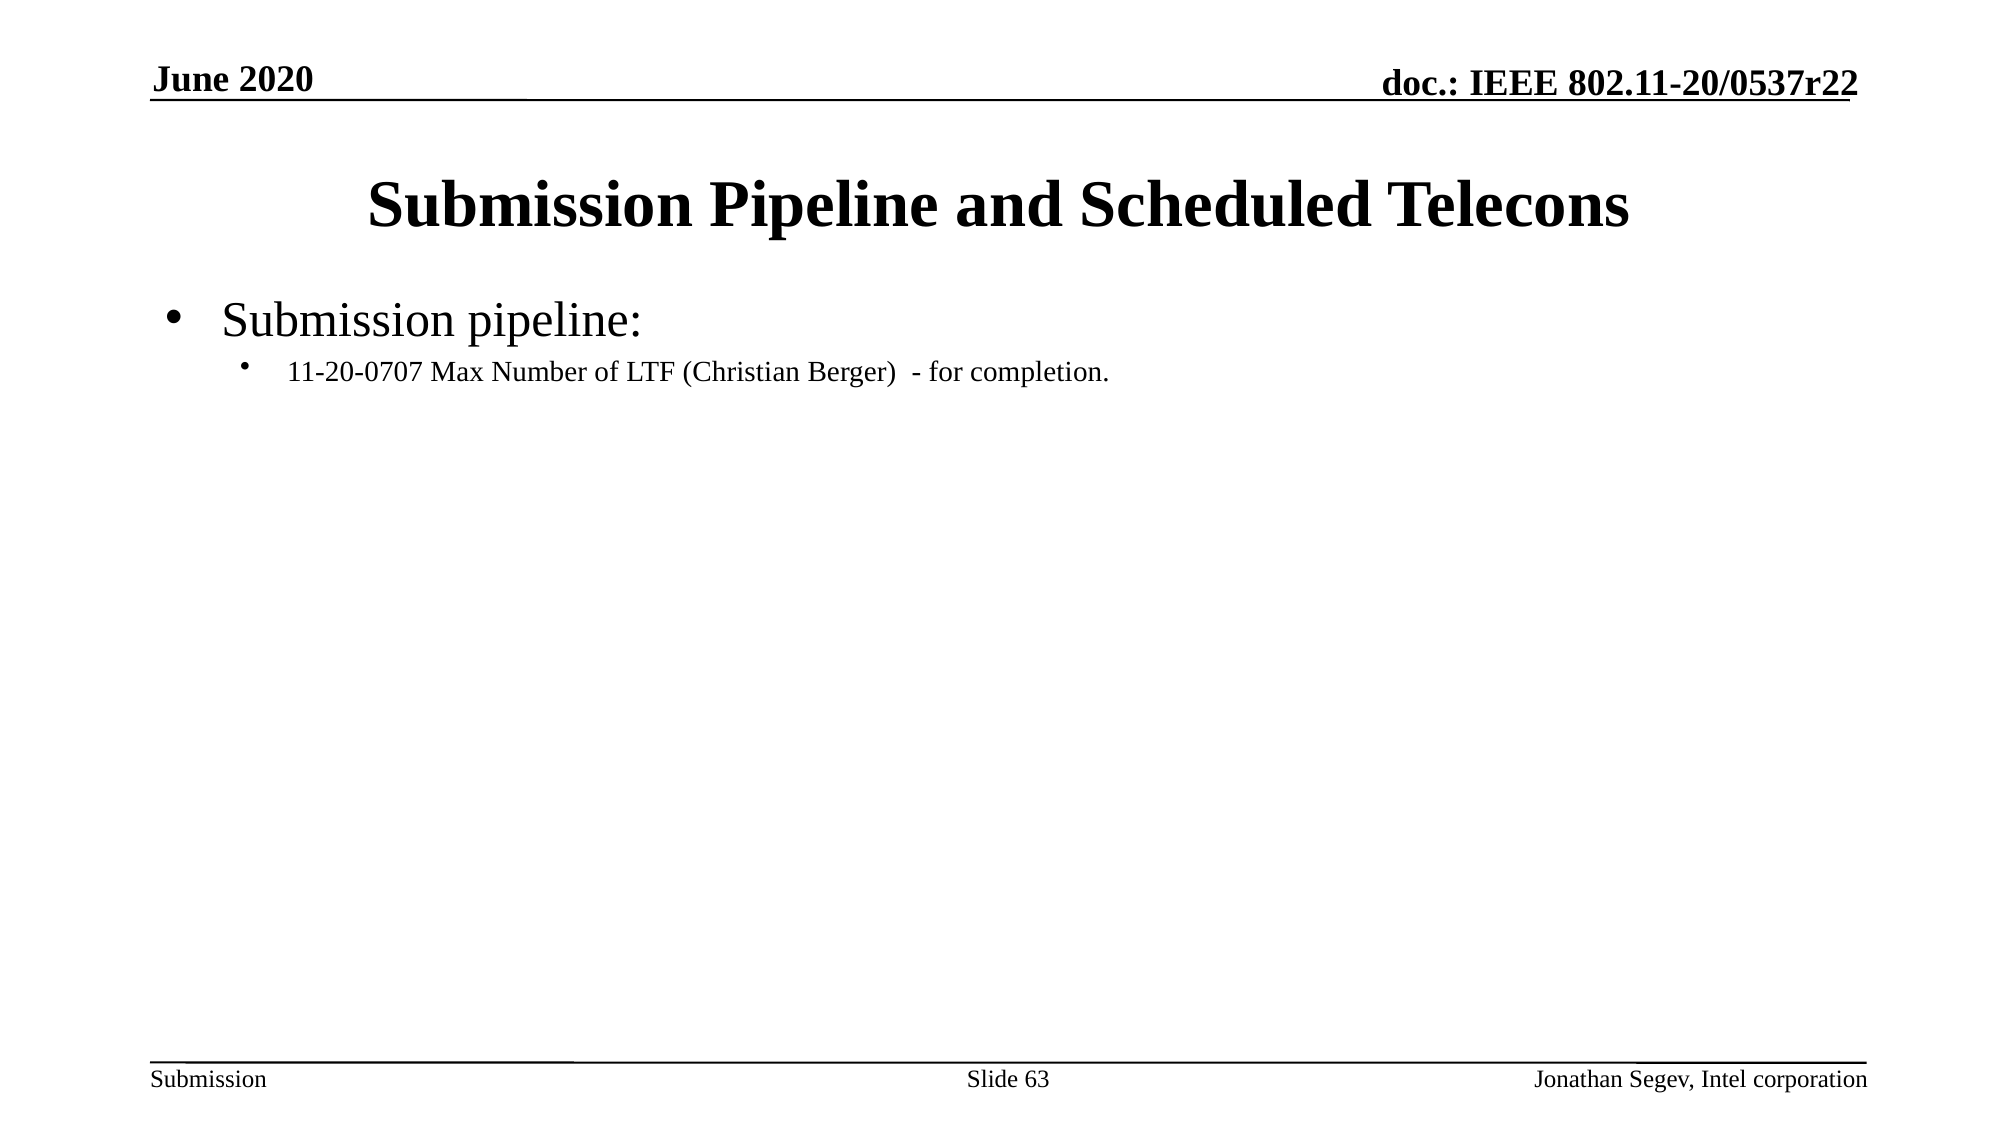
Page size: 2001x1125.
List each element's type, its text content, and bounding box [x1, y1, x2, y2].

footer Jonathan Segev, Intel corporation [1171, 1061, 1869, 1093]
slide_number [152, 54, 563, 100]
list Submission pipeline: 11-20-0707 Max Number of LTF (Christian Berger) - for completion. [149, 278, 1850, 670]
slide_number Slide 63 [950, 1061, 1067, 1123]
title Submission Pipeline and Scheduled Telecons [149, 112, 1850, 278]
